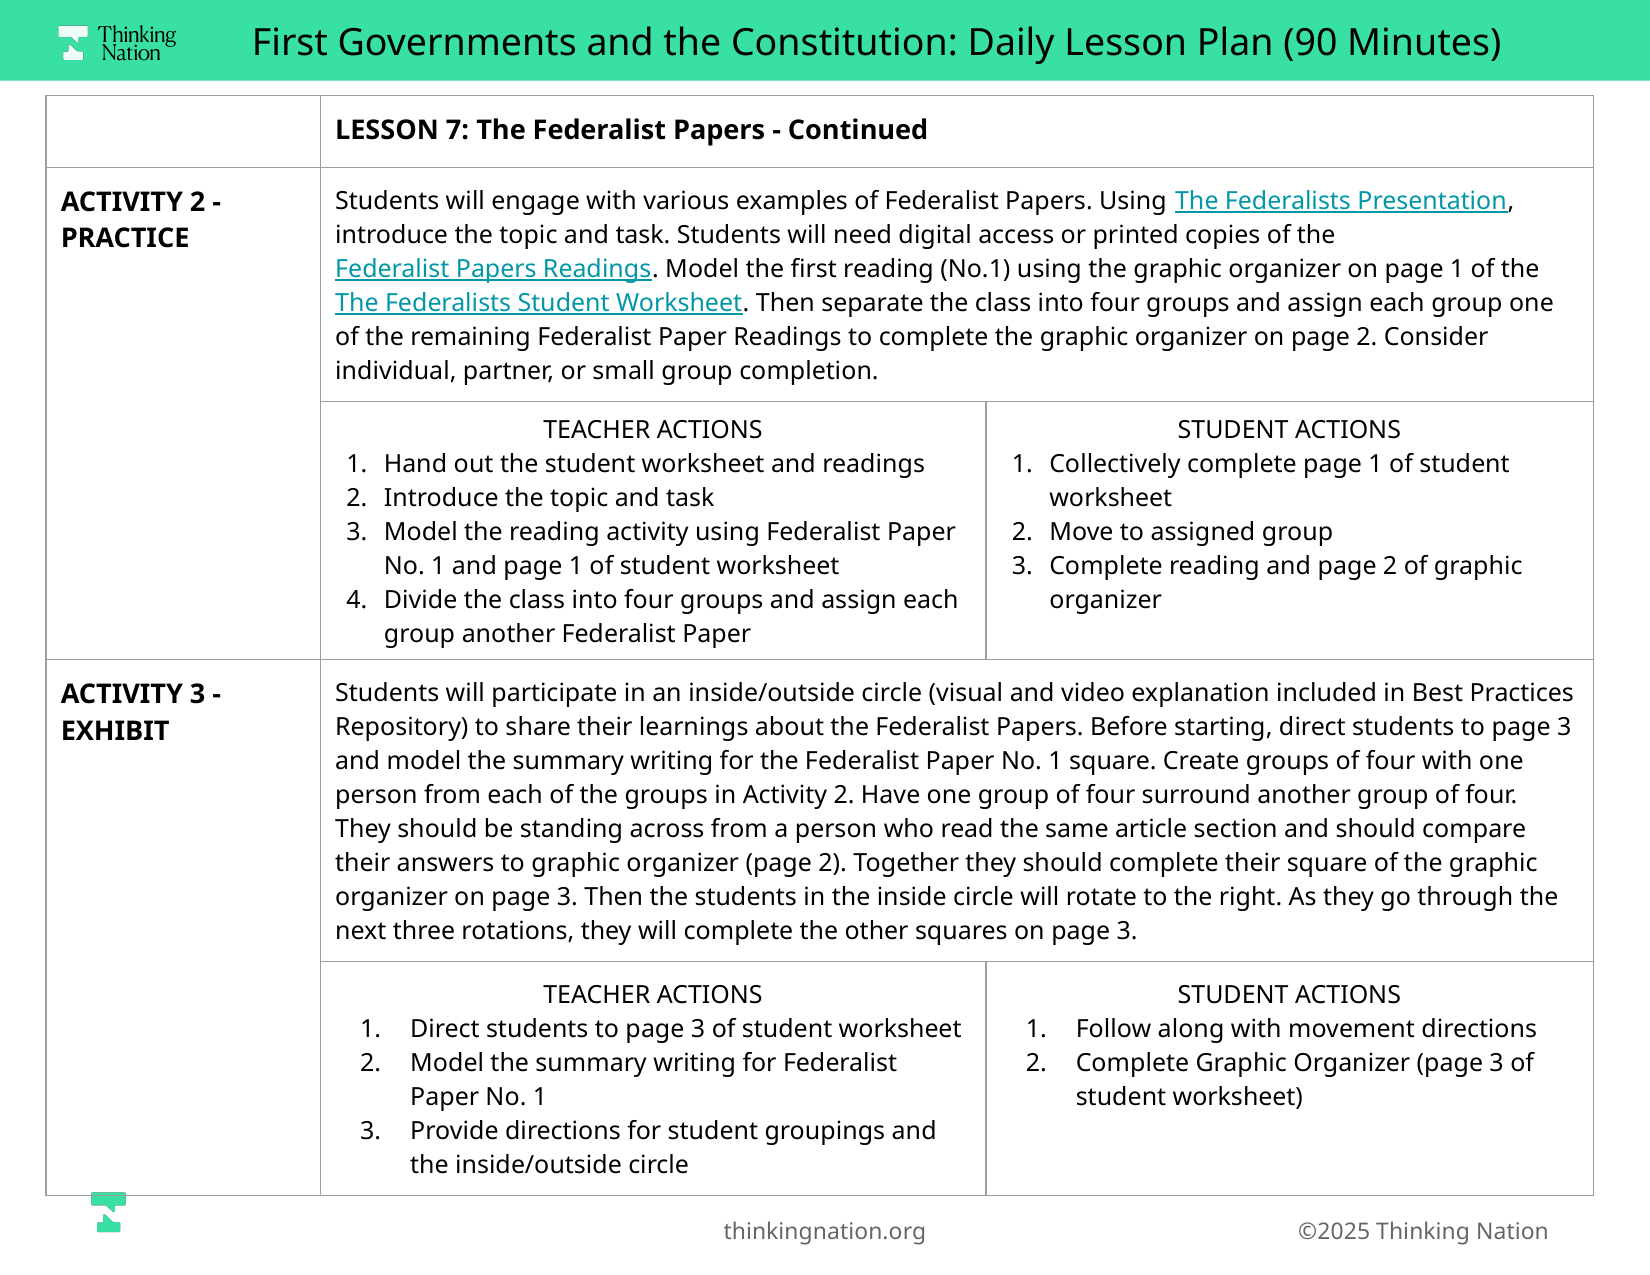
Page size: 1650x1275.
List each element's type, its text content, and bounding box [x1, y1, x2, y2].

table_cell STUDENT ACTIONS Follow along with movement directions Complete Graphic Organizer (page 3 of student worksheet) [987, 962, 1593, 1195]
text_box ©2025 Thinking Nation [1174, 1200, 1566, 1240]
picture [80, 1184, 136, 1240]
table_cell STUDENT ACTIONS Collectively complete page 1 of student worksheet Move to assigned group Complete reading and page 2 of graphic organizer [987, 402, 1593, 659]
text_box thinkingnation.org [629, 1200, 1021, 1240]
table_header LESSON 7: The Federalist Papers - Continued [321, 96, 1593, 167]
text_box First Governments and the Constitution: Daily Lesson Plan (90 Minutes) [0, 0, 1650, 81]
table_cell TEACHER ACTIONS Direct students to page 3 of student worksheet Model the summary writing for Federalist Paper No. 1 Provide directions for student groupings and the inside/outside circle [321, 962, 985, 1195]
table_cell Students will participate in an inside/outside circle (visual and video explanation included in Best Practices Repository) to share their learnings about the Federalist Papers. Before starting, direct students to page 3 and model the summary writing for the Federalist Paper No. 1 square. Create groups of four with one person from each of the groups in Activity 2. Have one group of four surround another group of four. They should be standing across from a person who read the same article section and should compare their answers to graphic organizer (page 2). Together they should complete their square of the graphic organizer on page 3. Then the students in the inside circle will rotate to the right. As they go through the next three rotations, they will complete the other squares on page 3. [321, 660, 1593, 961]
table_header [47, 96, 320, 167]
table_cell TEACHER ACTIONS Hand out the student worksheet and readings Introduce the topic and task Model the reading activity using Federalist Paper No. 1 and page 1 of student worksheet Divide the class into four groups and assign each group another Federalist Paper [321, 402, 985, 659]
table_cell Students will engage with various examples of Federalist Papers. Using The Federalists Presentation, introduce the topic and task. Students will need digital access or printed copies of the Federalist Papers Readings. Model the first reading (No.1) using the graphic organizer on page 1 of the The Federalists Student Worksheet. Then separate the class into four groups and assign each group one of the remaining Federalist Paper Readings to complete the graphic organizer on page 2. Consider individual, partner, or small group completion. [321, 168, 1593, 401]
picture [45, 14, 180, 85]
table_cell ACTIVITY 2 - PRACTICE [47, 168, 320, 659]
table_cell ACTIVITY 3 - EXHIBIT [47, 660, 320, 1195]
